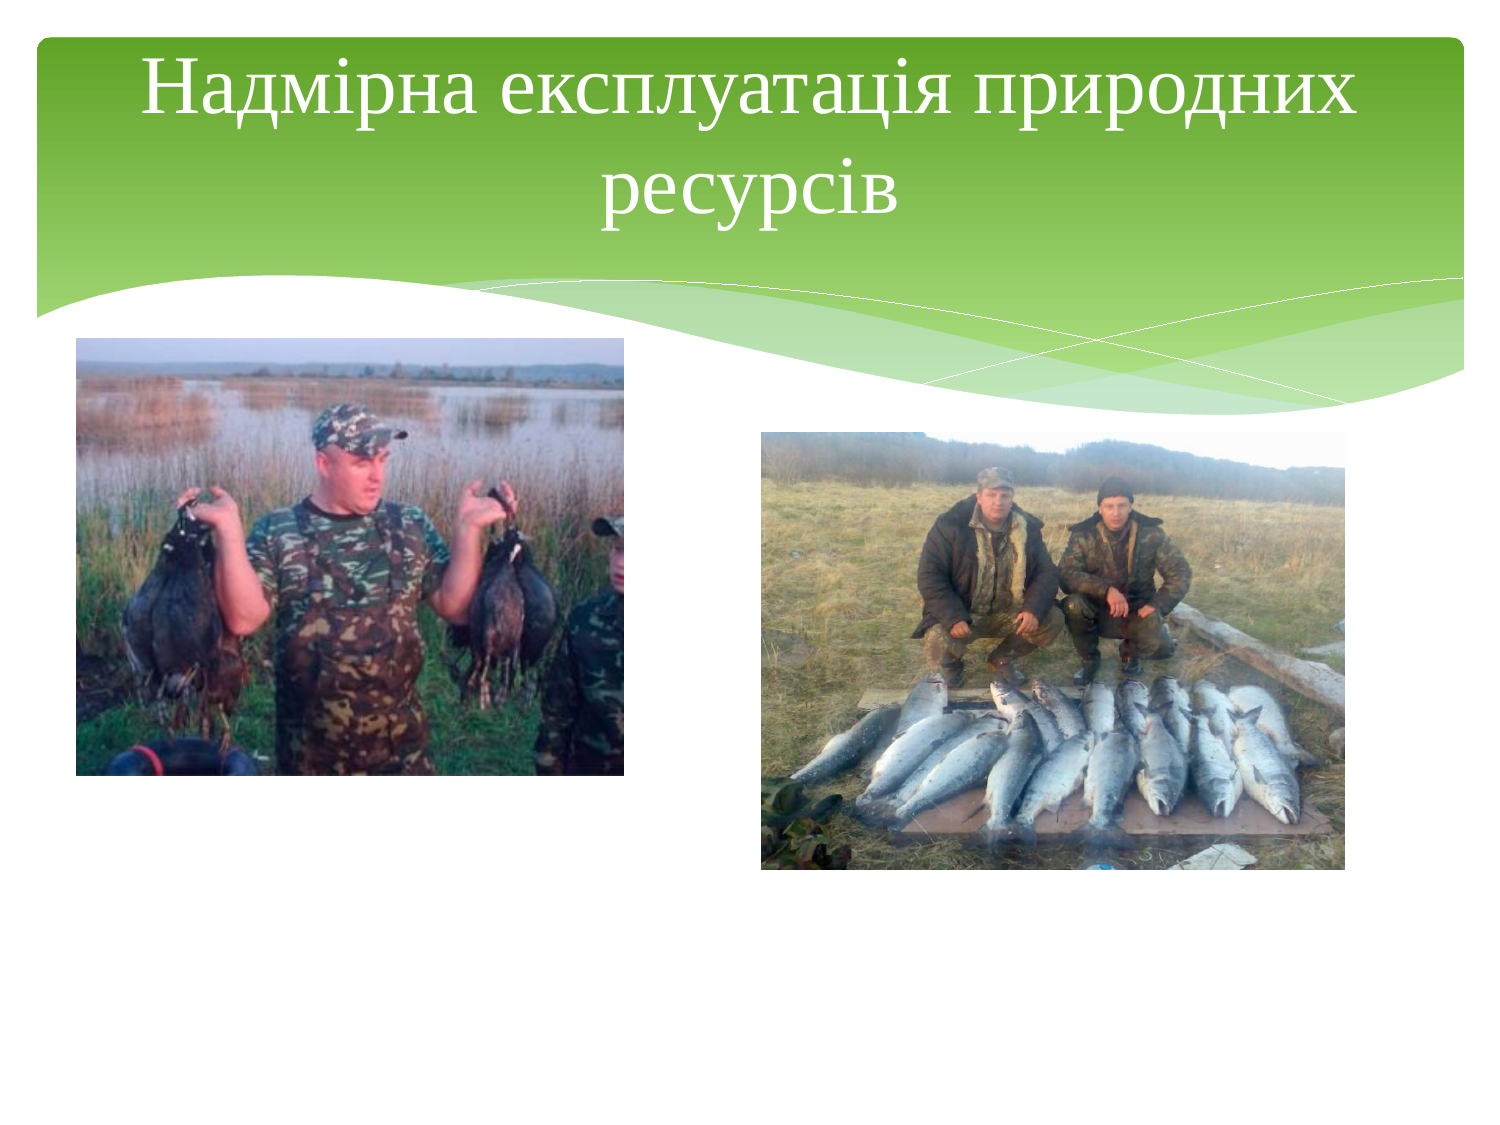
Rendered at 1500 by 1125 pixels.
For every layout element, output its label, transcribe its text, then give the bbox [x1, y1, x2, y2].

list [76, 337, 624, 776]
title Надмірна експлуатація природних ресурсів [75, 55, 1425, 386]
picture [761, 432, 1345, 870]
